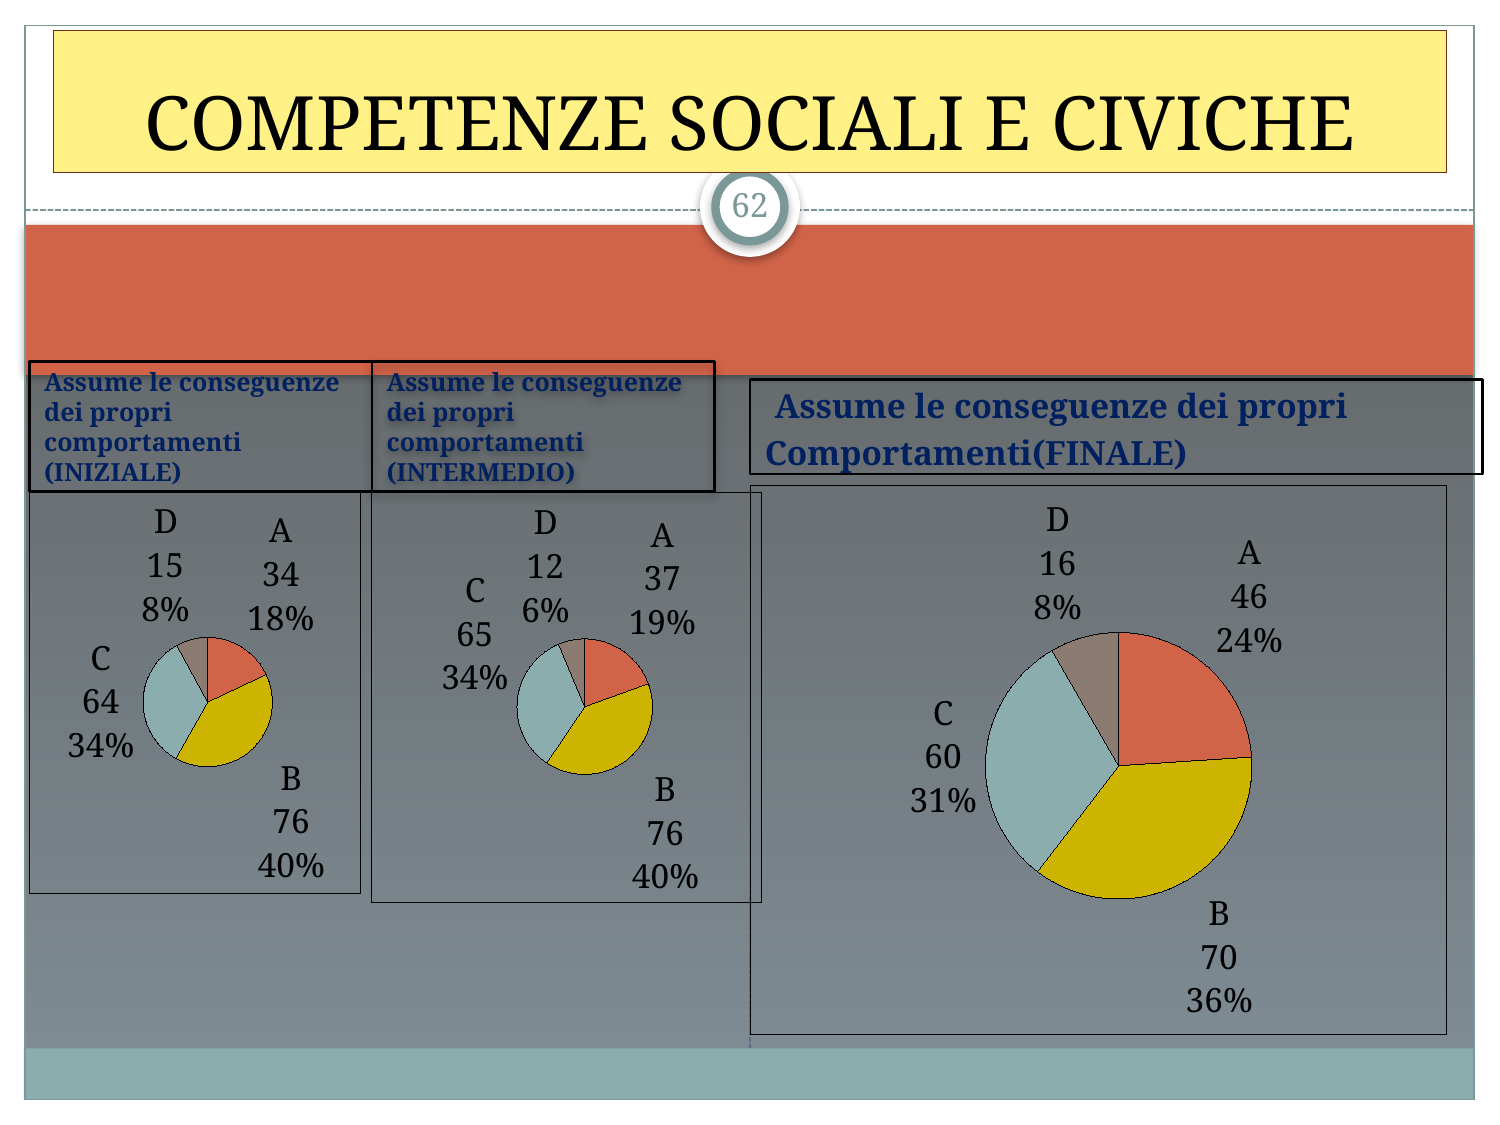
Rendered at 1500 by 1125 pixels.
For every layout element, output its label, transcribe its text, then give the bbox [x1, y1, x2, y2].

slide_number 62 [712, 173, 788, 244]
list Assume le conseguenze dei propri comportamenti (INIZIALE) [28, 360, 371, 491]
text_box Assume le conseguenze dei propri comportamenti (INTERMEDIO) [371, 361, 715, 490]
chart [371, 485, 1448, 1036]
list Assume le conseguenze dei propri Comportamenti(FINALE) [749, 378, 1484, 475]
chart [29, 491, 361, 894]
title COMPETENZE SOCIALI E CIVICHE [53, 30, 1447, 173]
